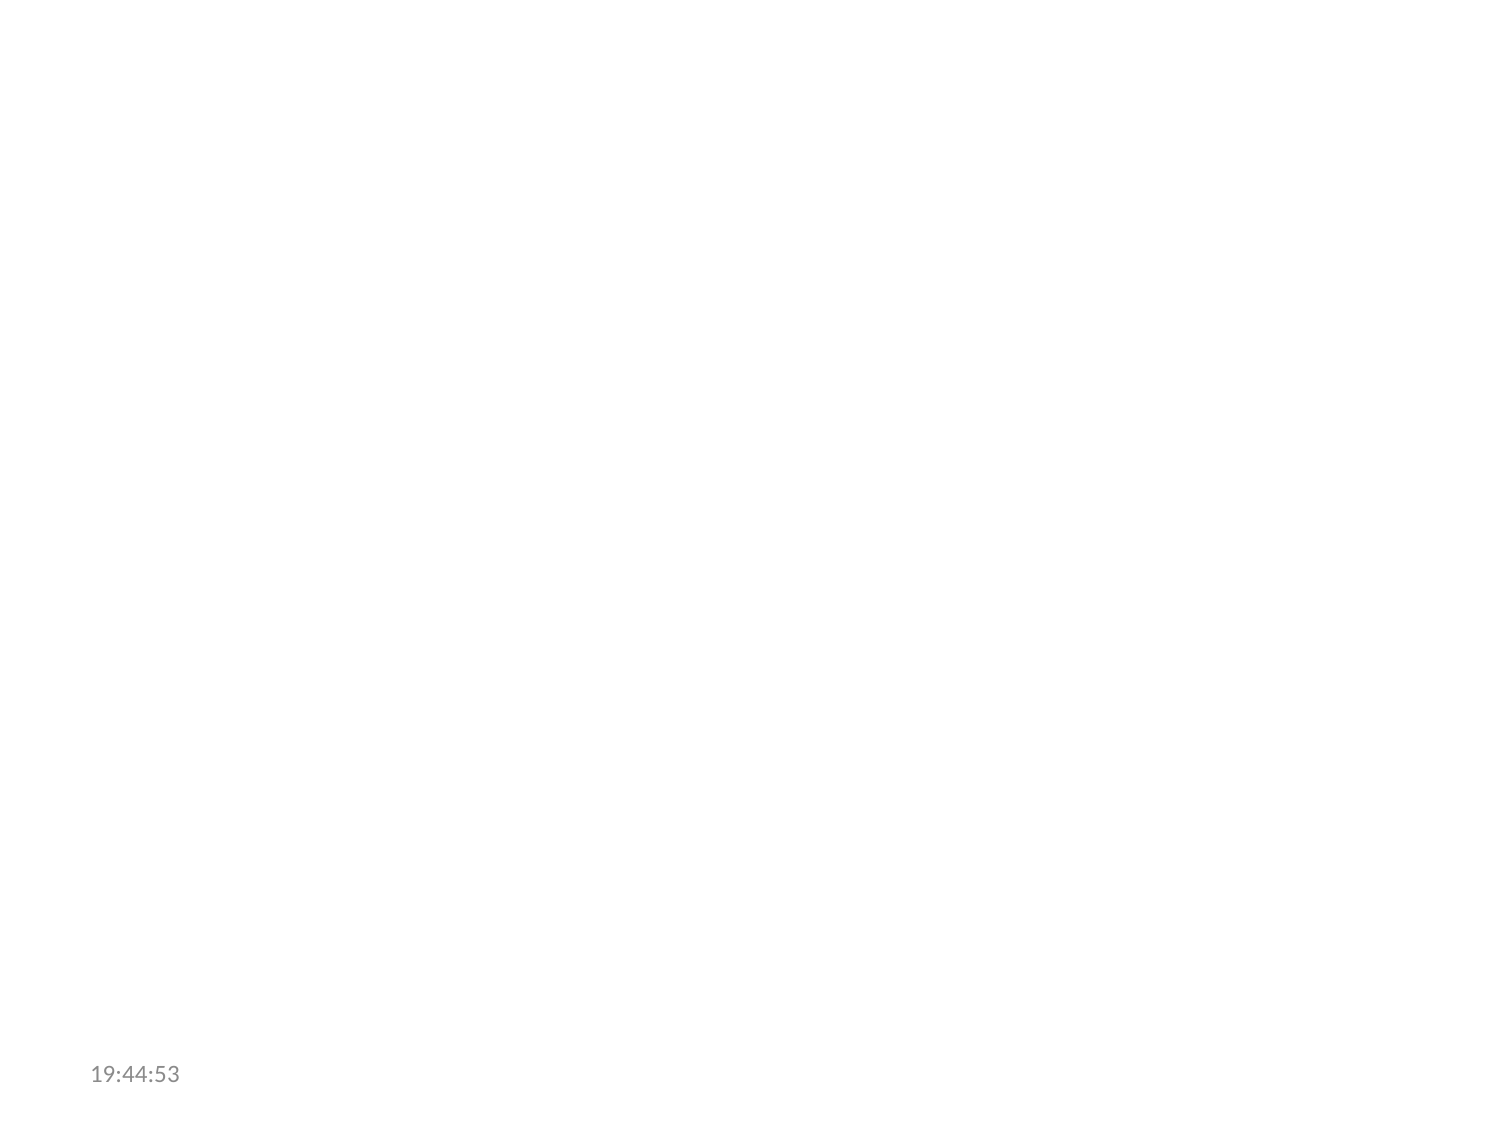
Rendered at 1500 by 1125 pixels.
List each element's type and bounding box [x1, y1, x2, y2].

slide_number [75, 1042, 425, 1103]
